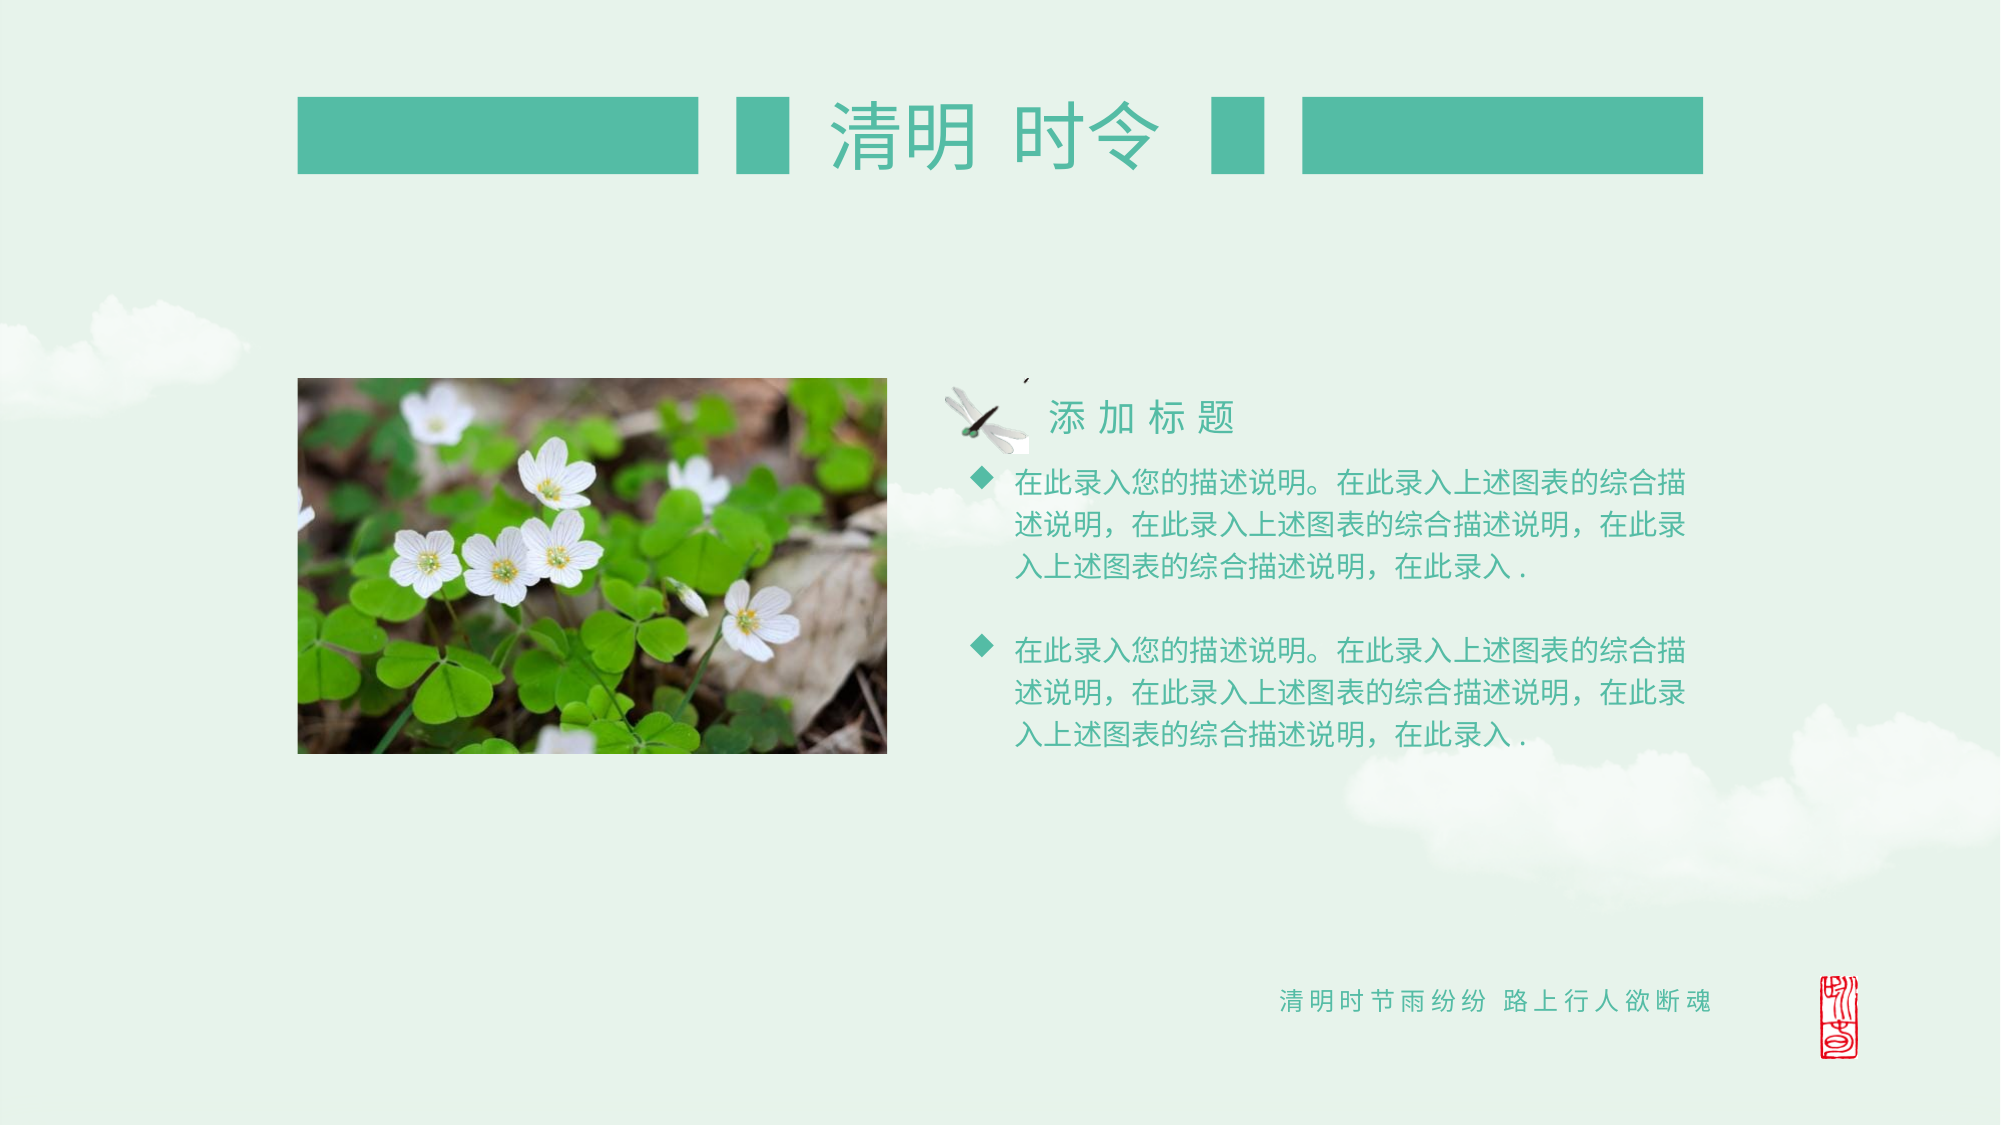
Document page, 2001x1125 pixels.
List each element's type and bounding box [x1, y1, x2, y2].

picture [0, 0, 2001, 1125]
text_box [297, 82, 1704, 189]
text_box [1264, 976, 1858, 1059]
text_box [945, 378, 1704, 811]
text_box [296, 378, 888, 754]
